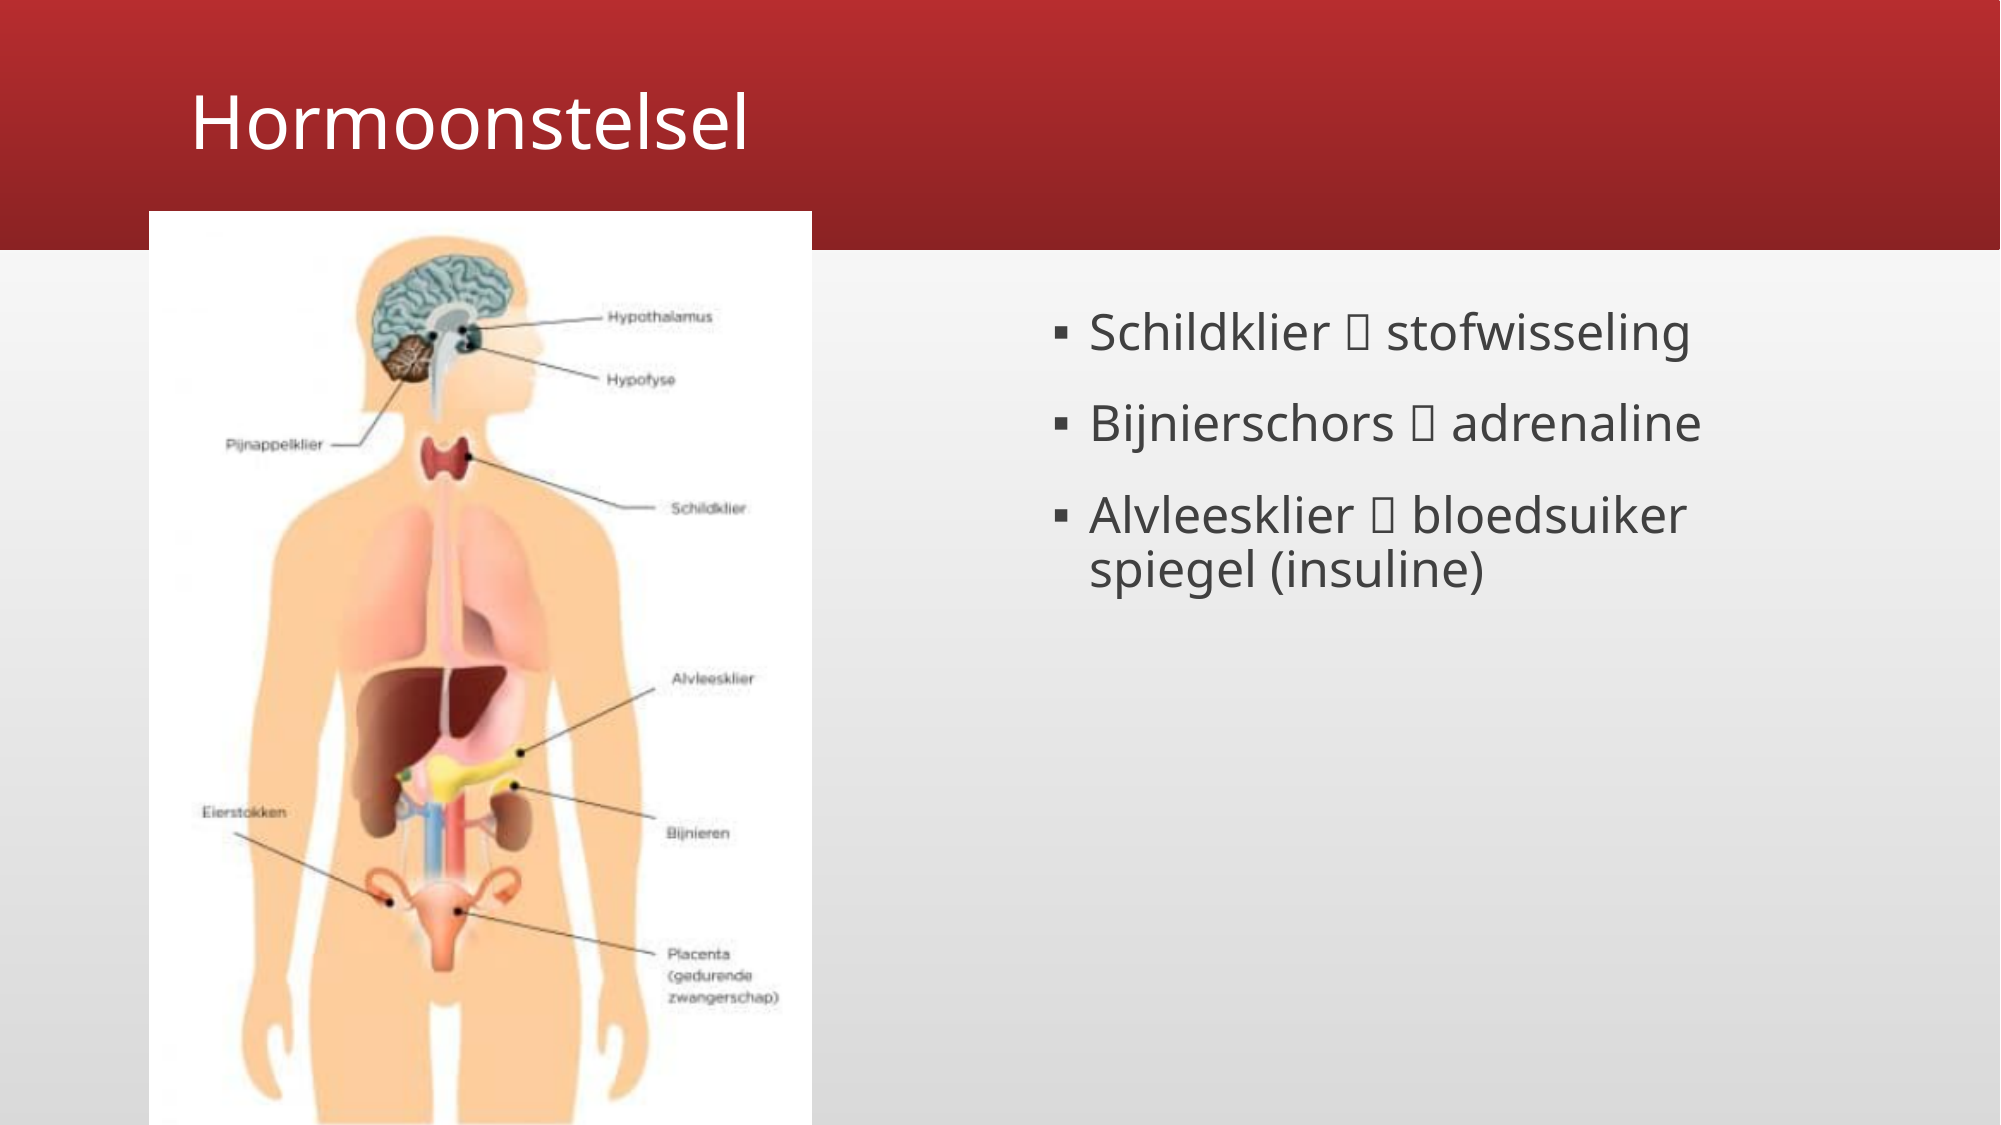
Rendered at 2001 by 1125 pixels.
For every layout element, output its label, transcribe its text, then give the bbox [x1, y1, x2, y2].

list Schildklier  stofwisseling Bijnierschors  adrenaline Alvleesklier  bloedsuiker spiegel (insuline) [1037, 299, 1825, 1050]
title Hormoonstelsel [174, 16, 1825, 234]
picture [149, 211, 812, 1125]
